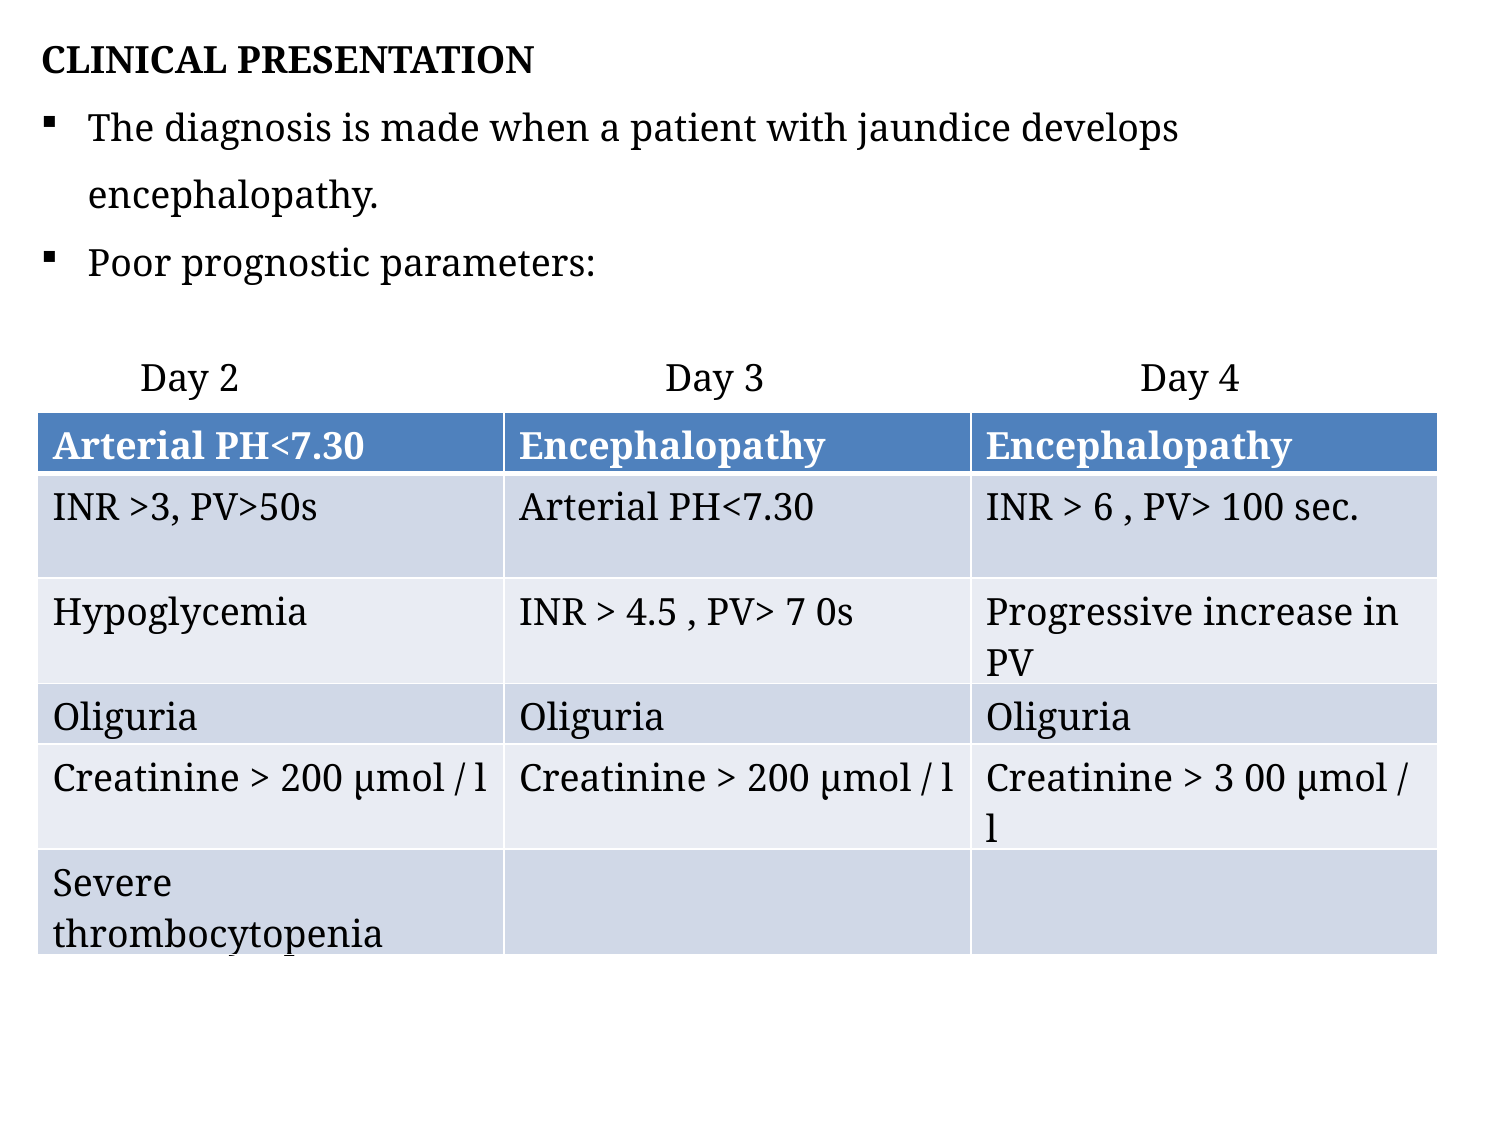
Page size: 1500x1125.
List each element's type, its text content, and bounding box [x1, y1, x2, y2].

text_box Day 2 [125, 346, 255, 407]
text_box Day 4 [1125, 346, 1255, 407]
table_cell [505, 850, 970, 954]
table_cell Oliguria [972, 684, 1437, 743]
table_cell Arterial PH<7.30 [505, 476, 970, 577]
table_header Arterial PH<7.30 [38, 413, 503, 471]
table_header Encephalopathy [972, 413, 1437, 471]
table_cell Severe thrombocytopenia [38, 850, 503, 954]
text_box Day 3 [650, 346, 780, 407]
text_box CLINICAL PRESENTATION The diagnosis is made when a patient with jaundice develops encephalopathy. Poor prognostic parameters: [26, 6, 1401, 291]
table_cell Creatinine > 200 μmol / l [505, 745, 970, 848]
table_cell Oliguria [505, 684, 970, 743]
table_cell INR > 6 , PV> 100 sec. [972, 476, 1437, 577]
table_cell Creatinine > 3 00 μmol / l [972, 745, 1437, 848]
table_cell [972, 850, 1437, 954]
table_cell Creatinine > 200 μmol / l [38, 745, 503, 848]
table_cell Oliguria [38, 684, 503, 743]
table_cell INR > 4.5 , PV> 7 0s [505, 579, 970, 683]
table_cell Hypoglycemia [38, 579, 503, 683]
table_cell INR >3, PV>50s [38, 476, 503, 577]
table_cell Progressive increase in PV [972, 579, 1437, 683]
table_header Encephalopathy [505, 413, 970, 471]
